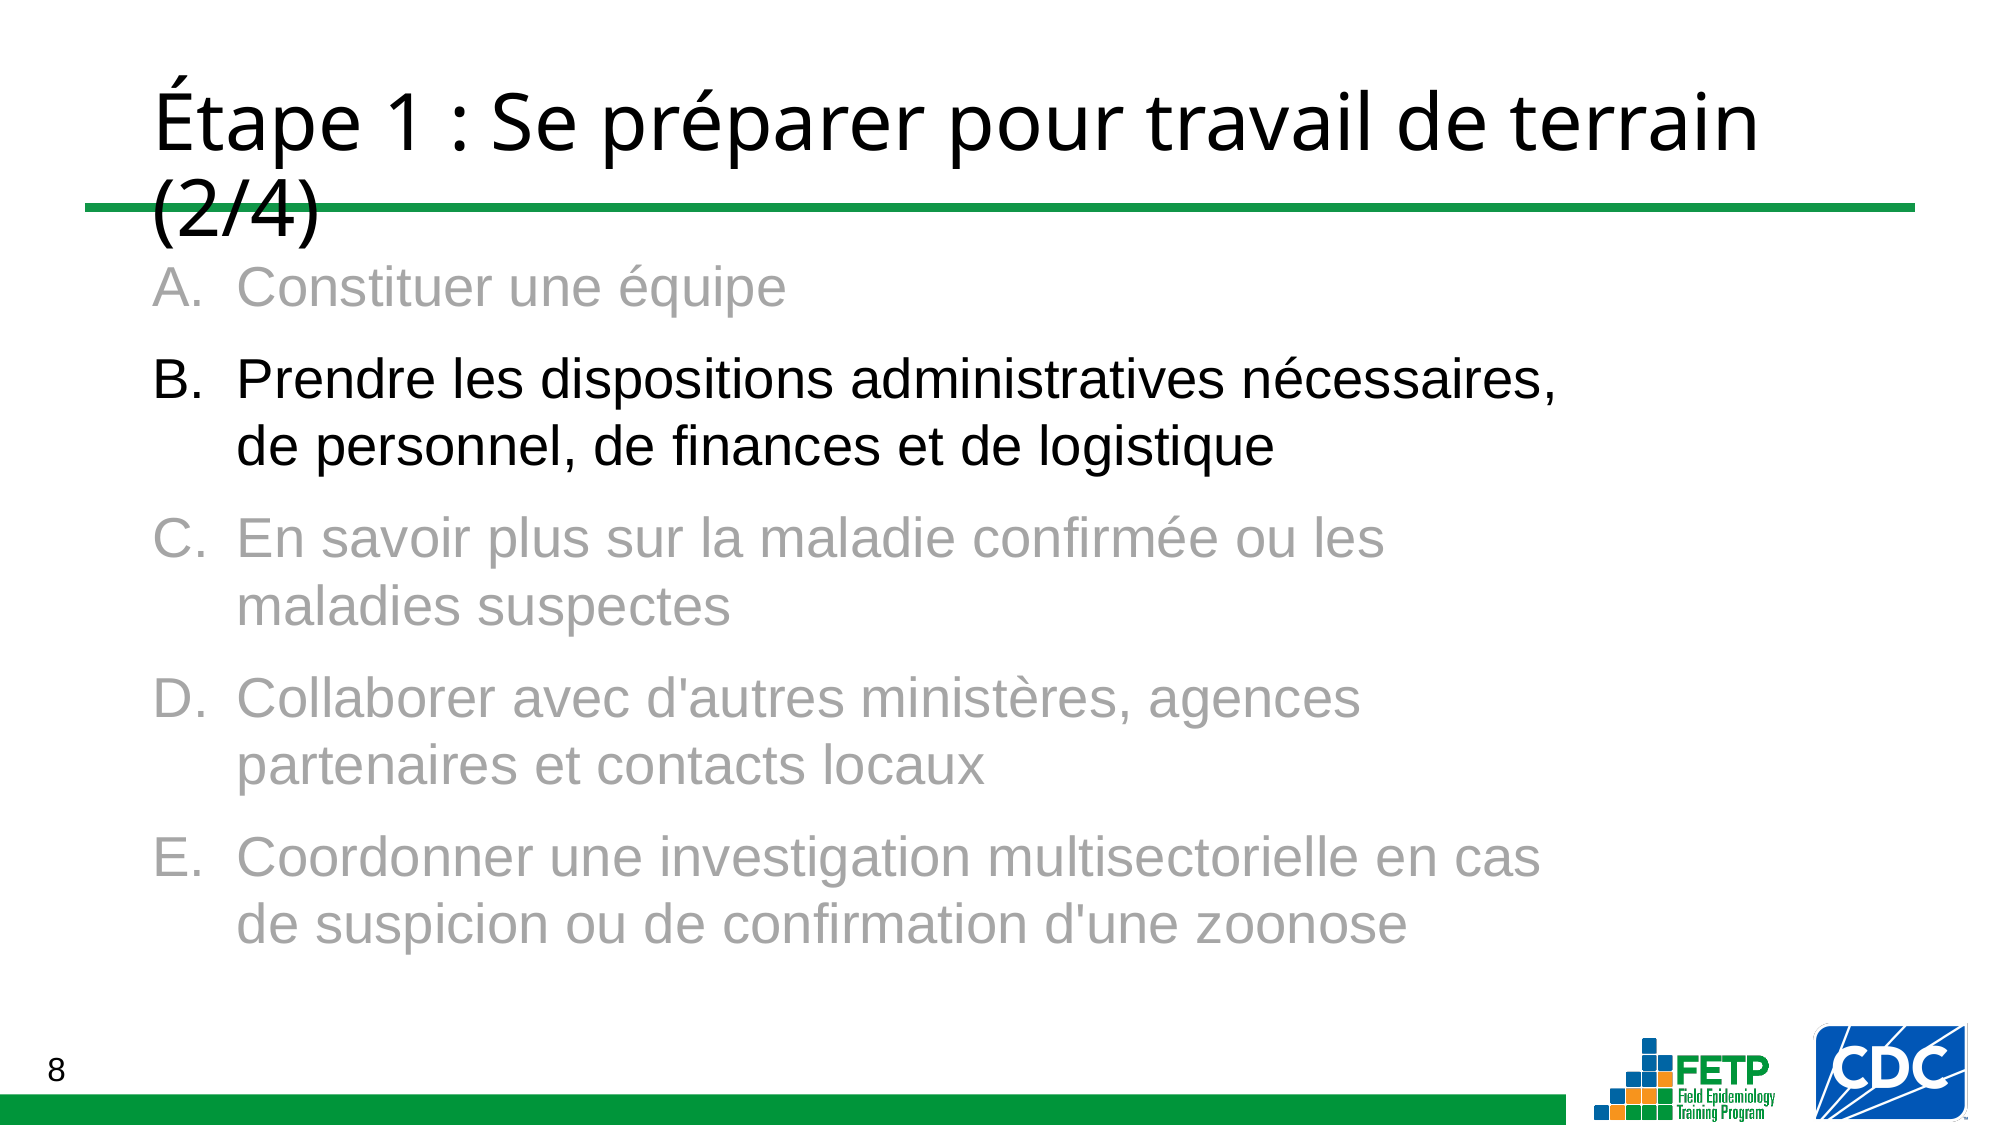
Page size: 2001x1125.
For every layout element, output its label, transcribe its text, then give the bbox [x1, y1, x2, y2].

list Constituer une équipe Prendre les dispositions administratives nécessaires, de personnel, de finances et de logistique En savoir plus sur la maladie confirmée ou les maladies suspectes Collaborer avec d'autres ministères, agences partenaires et contacts locaux Coordonner une investigation multisectorielle en cas de suspicion ou de confirmation d'une zoonose [137, 242, 1627, 1004]
picture [1813, 1023, 1968, 1122]
picture [1594, 1038, 1775, 1122]
title Étape 1 : Se préparer pour travail de terrain (2/4) [137, 75, 1886, 207]
